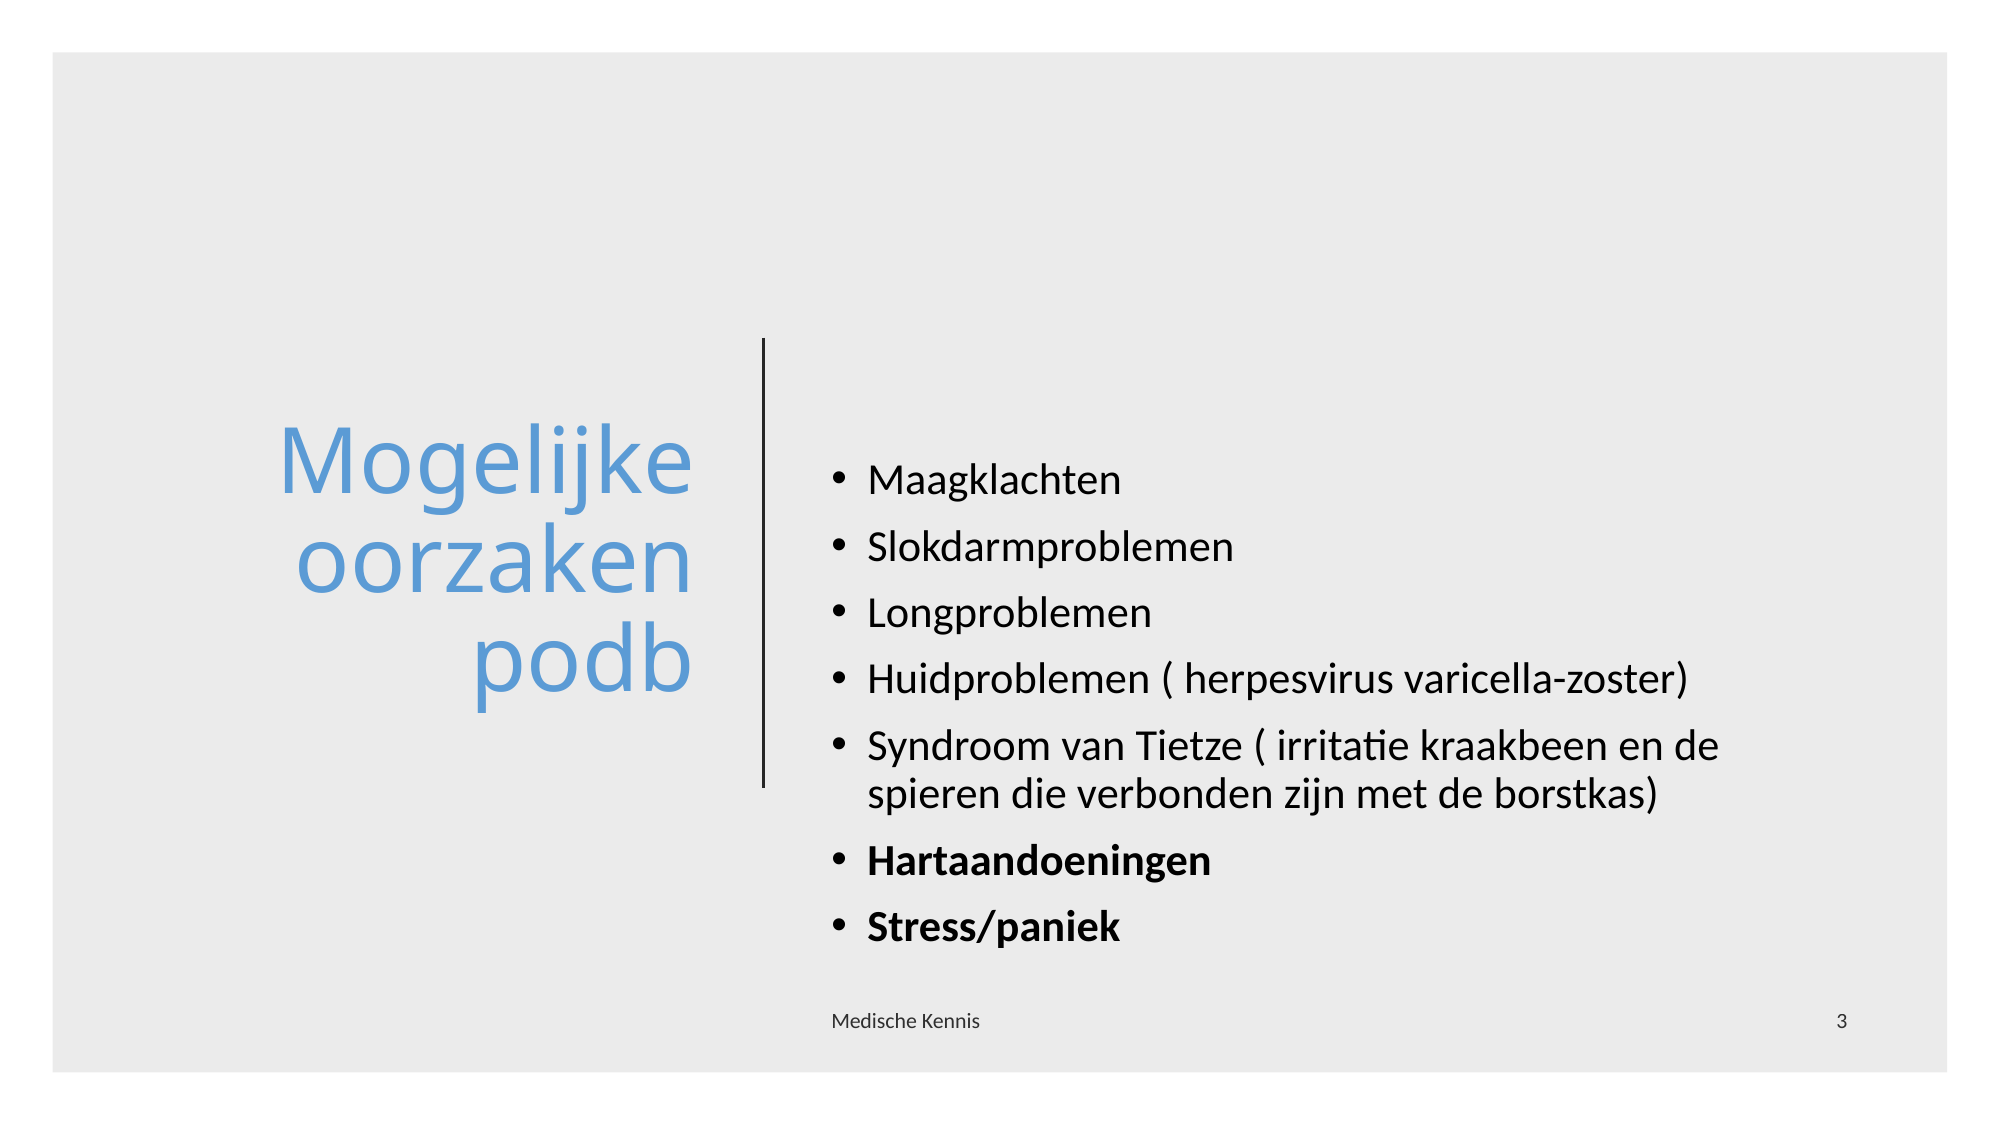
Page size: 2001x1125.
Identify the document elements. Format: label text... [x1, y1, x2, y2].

list Maagklachten Slokdarmproblemen Longproblemen Huidproblemen ( herpesvirus varicella-zoster) Syndroom van Tietze ( irritatie kraakbeen en de spieren die verbonden zijn met de borstkas) Hartaandoeningen Stress/paniek [816, 110, 1863, 967]
text_box [52, 51, 1948, 1073]
title Mogelijke oorzaken podb [137, 158, 711, 967]
footer Medische Kennis [816, 989, 1680, 1050]
slide_number 2 [1734, 989, 1863, 1050]
